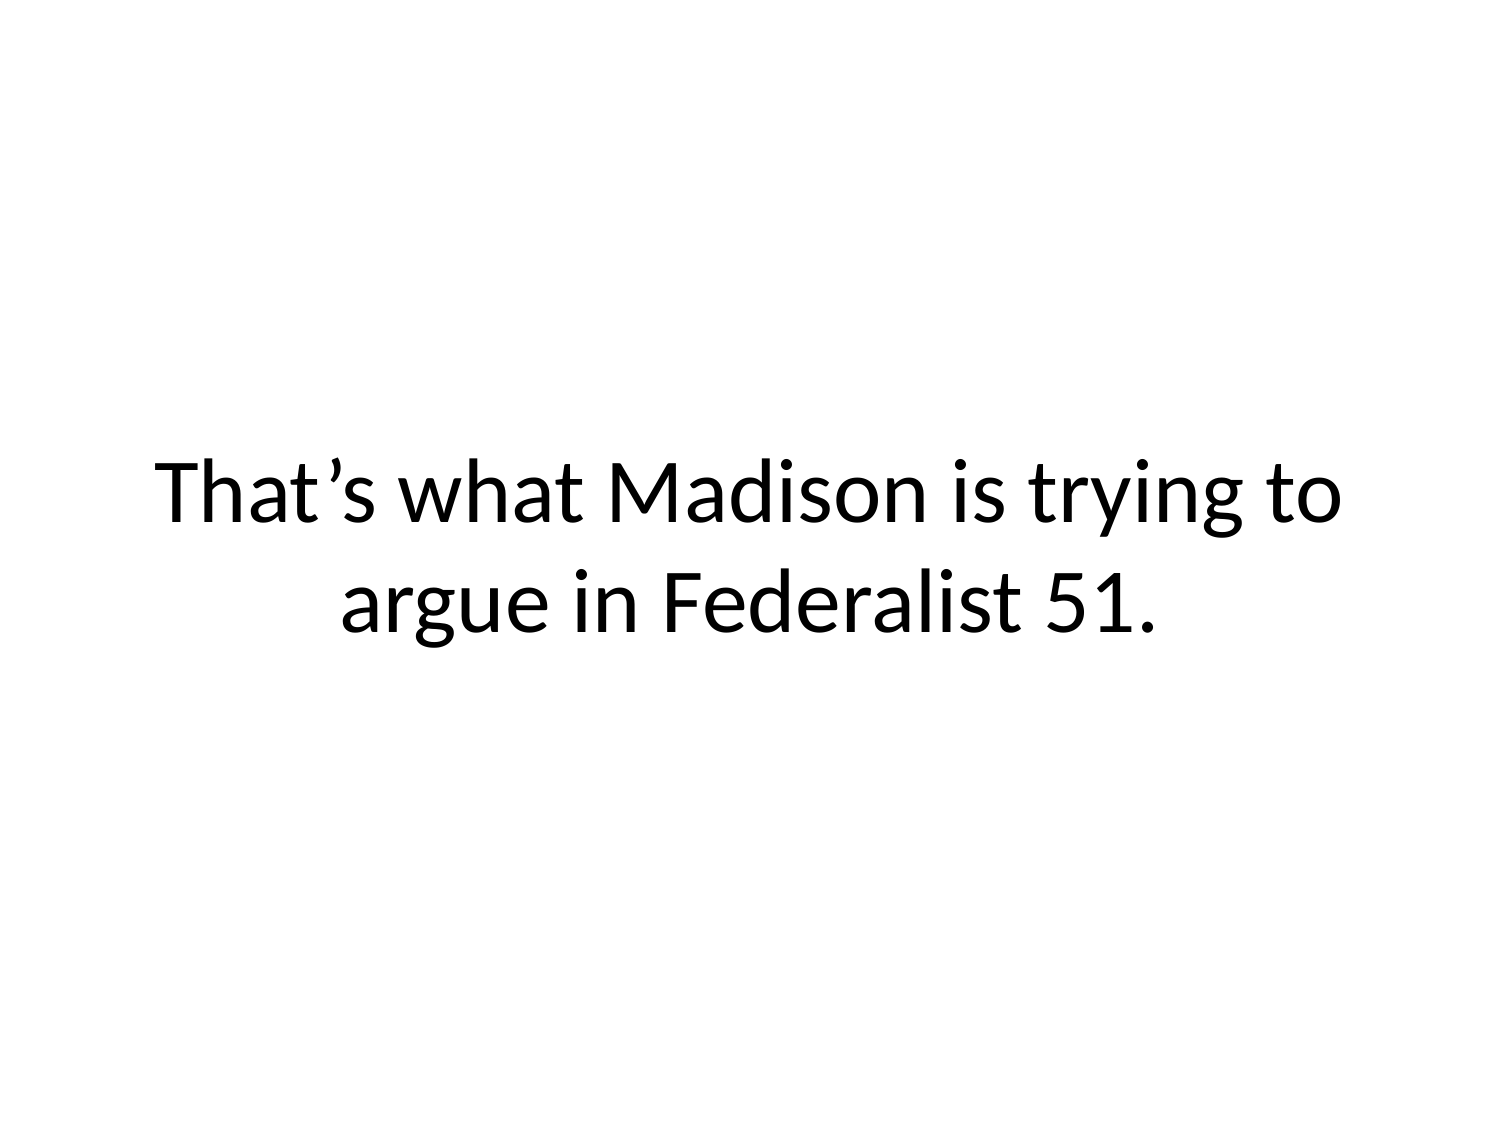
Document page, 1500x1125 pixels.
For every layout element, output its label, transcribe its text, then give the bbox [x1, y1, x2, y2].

title That’s what Madison is trying to argue in Federalist 51. [74, 44, 1426, 1038]
